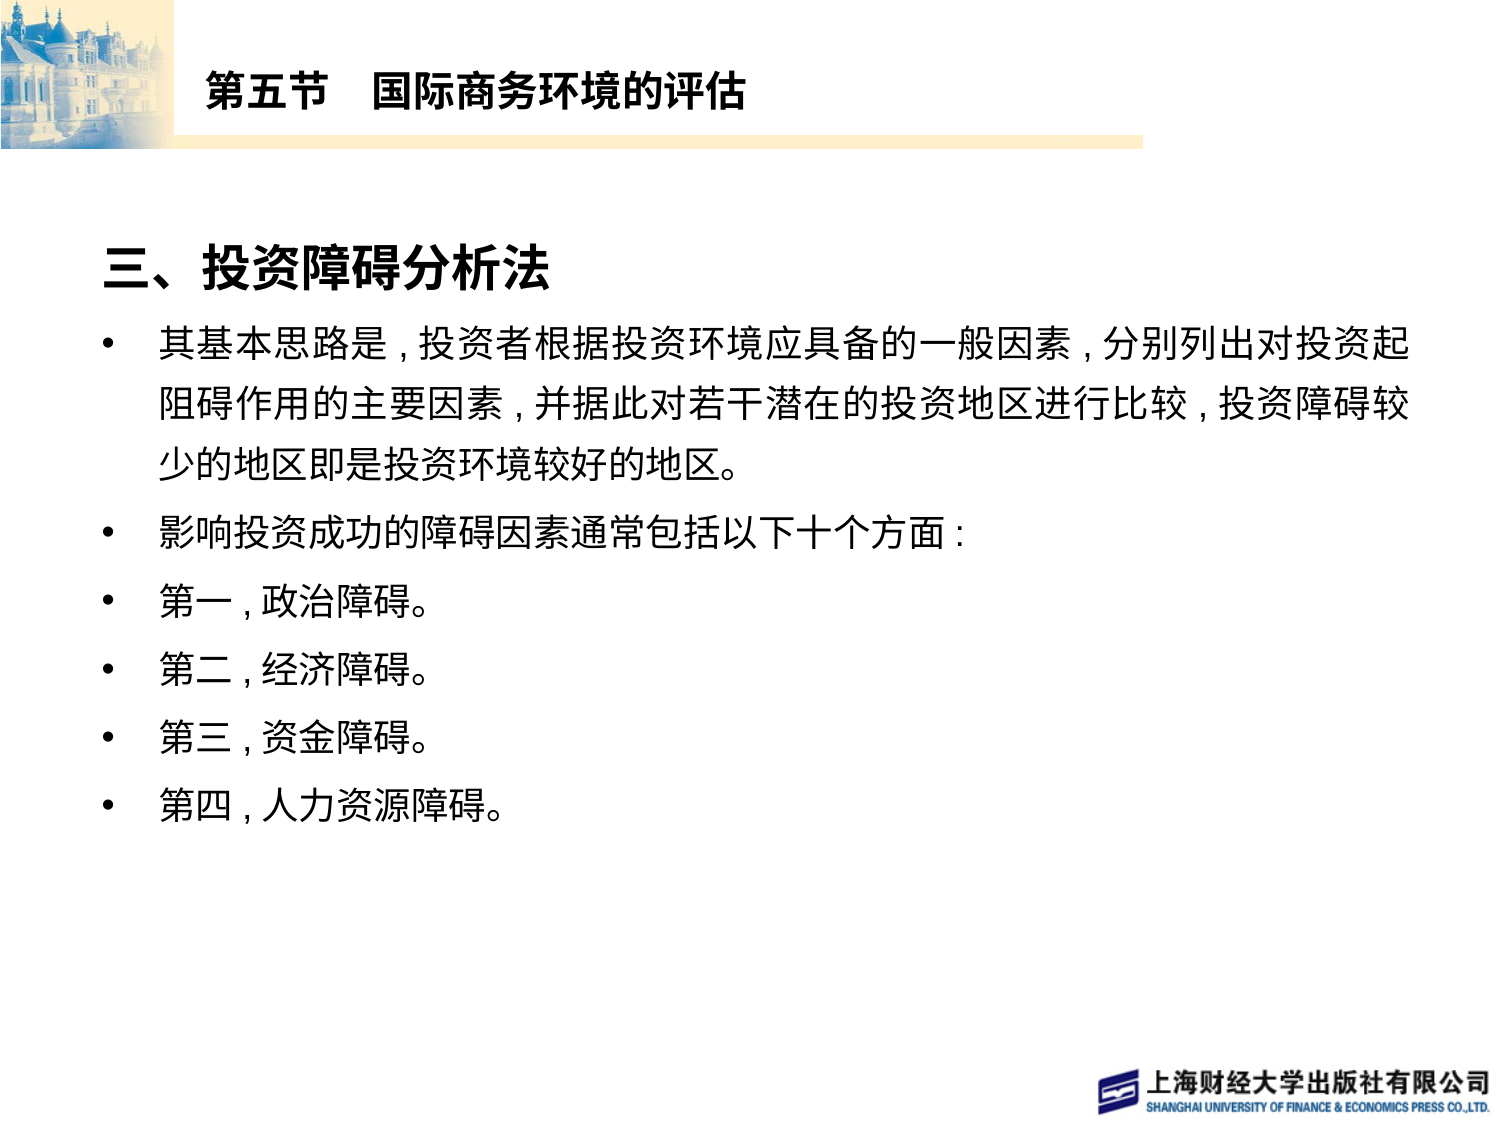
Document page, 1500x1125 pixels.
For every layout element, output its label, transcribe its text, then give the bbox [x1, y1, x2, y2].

title 第五节 国际商务环境的评估 [189, 36, 1262, 143]
list 三、投资障碍分析法 其基本思路是,投资者根据投资环境应具备的一般因素,分别列出对投资起阻碍作用的主要因素,并据此对若干潜在的投资地区进行比较,投资障碍较少的地区即是投资环境较好的地区。 影响投资成功的障碍因素通常包括以下十个方面: 第一,政治障碍。 第二,经济障碍。 第三,资金障碍。 第四,人力资源障碍。 [86, 207, 1425, 1071]
picture [1097, 1065, 1494, 1120]
picture [0, 0, 1143, 149]
